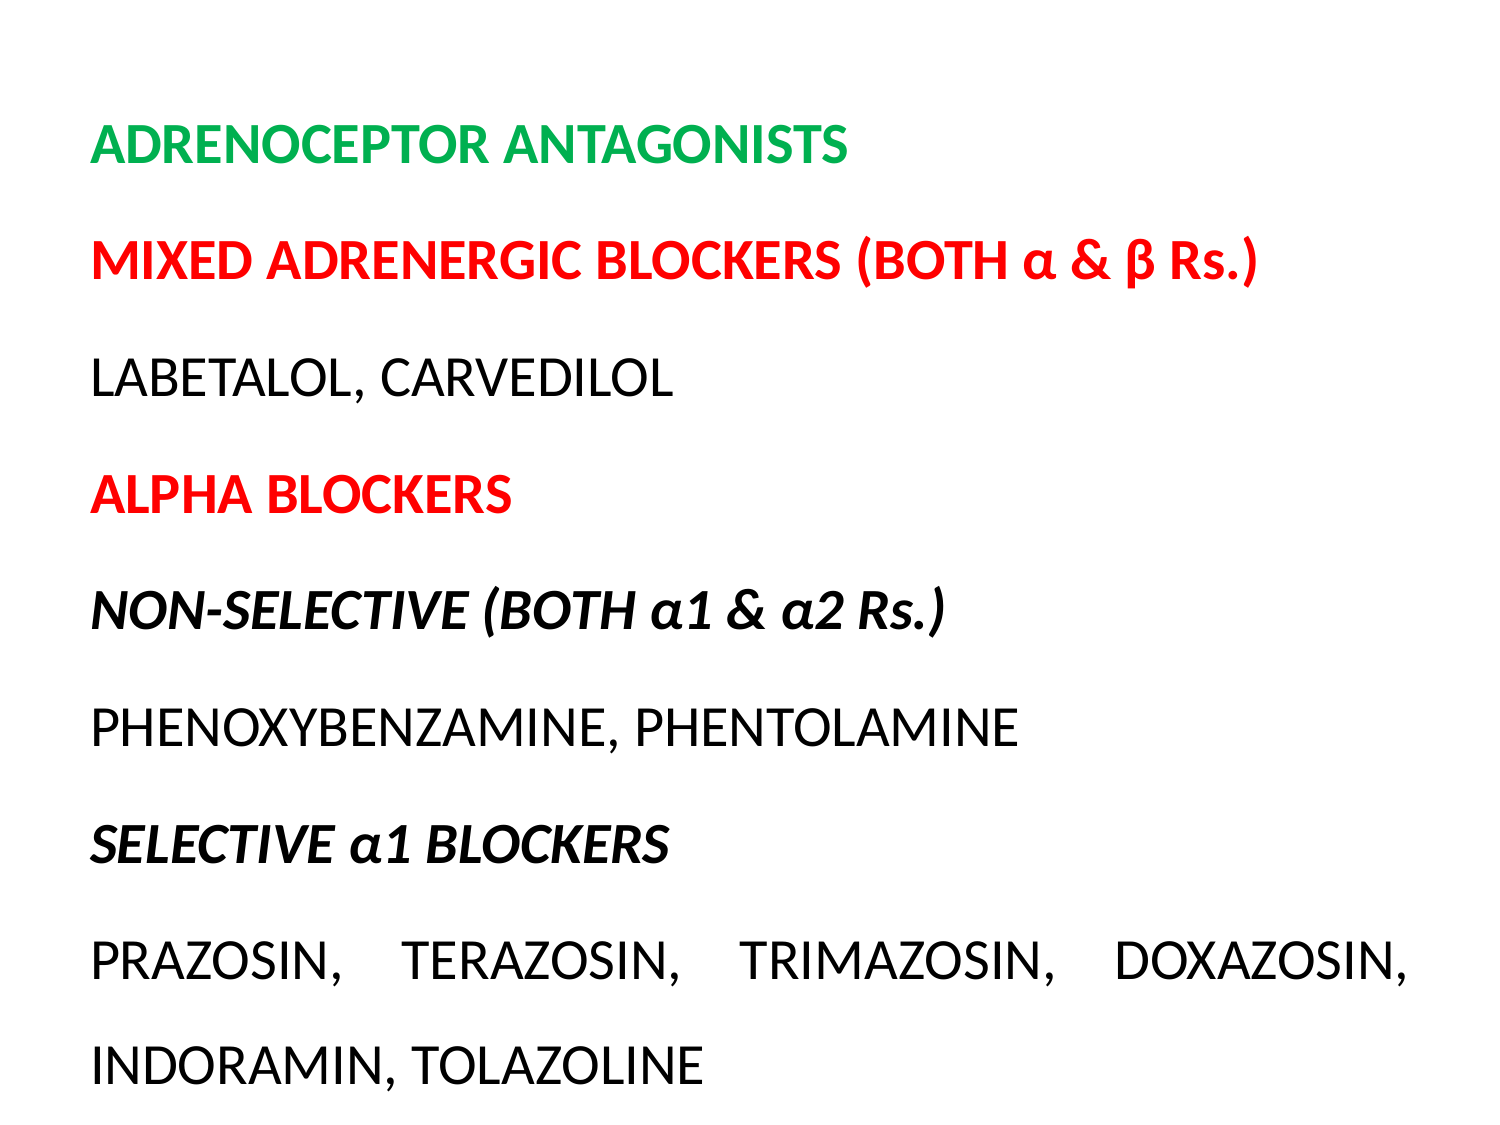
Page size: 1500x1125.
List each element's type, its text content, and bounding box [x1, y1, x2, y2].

list ADRENOCEPTOR ANTAGONISTS MIXED ADRENERGIC BLOCKERS (BOTH α & β Rs.) LABETALOL, CARVEDILOL ALPHA BLOCKERS NON-SELECTIVE (BOTH α1 & α2 Rs.) PHENOXYBENZAMINE, PHENTOLAMINE SELECTIVE α1 BLOCKERS PRAZOSIN, TERAZOSIN, TRIMAZOSIN, DOXAZOSIN, INDORAMIN, TOLAZOLINE [75, 62, 1425, 1100]
